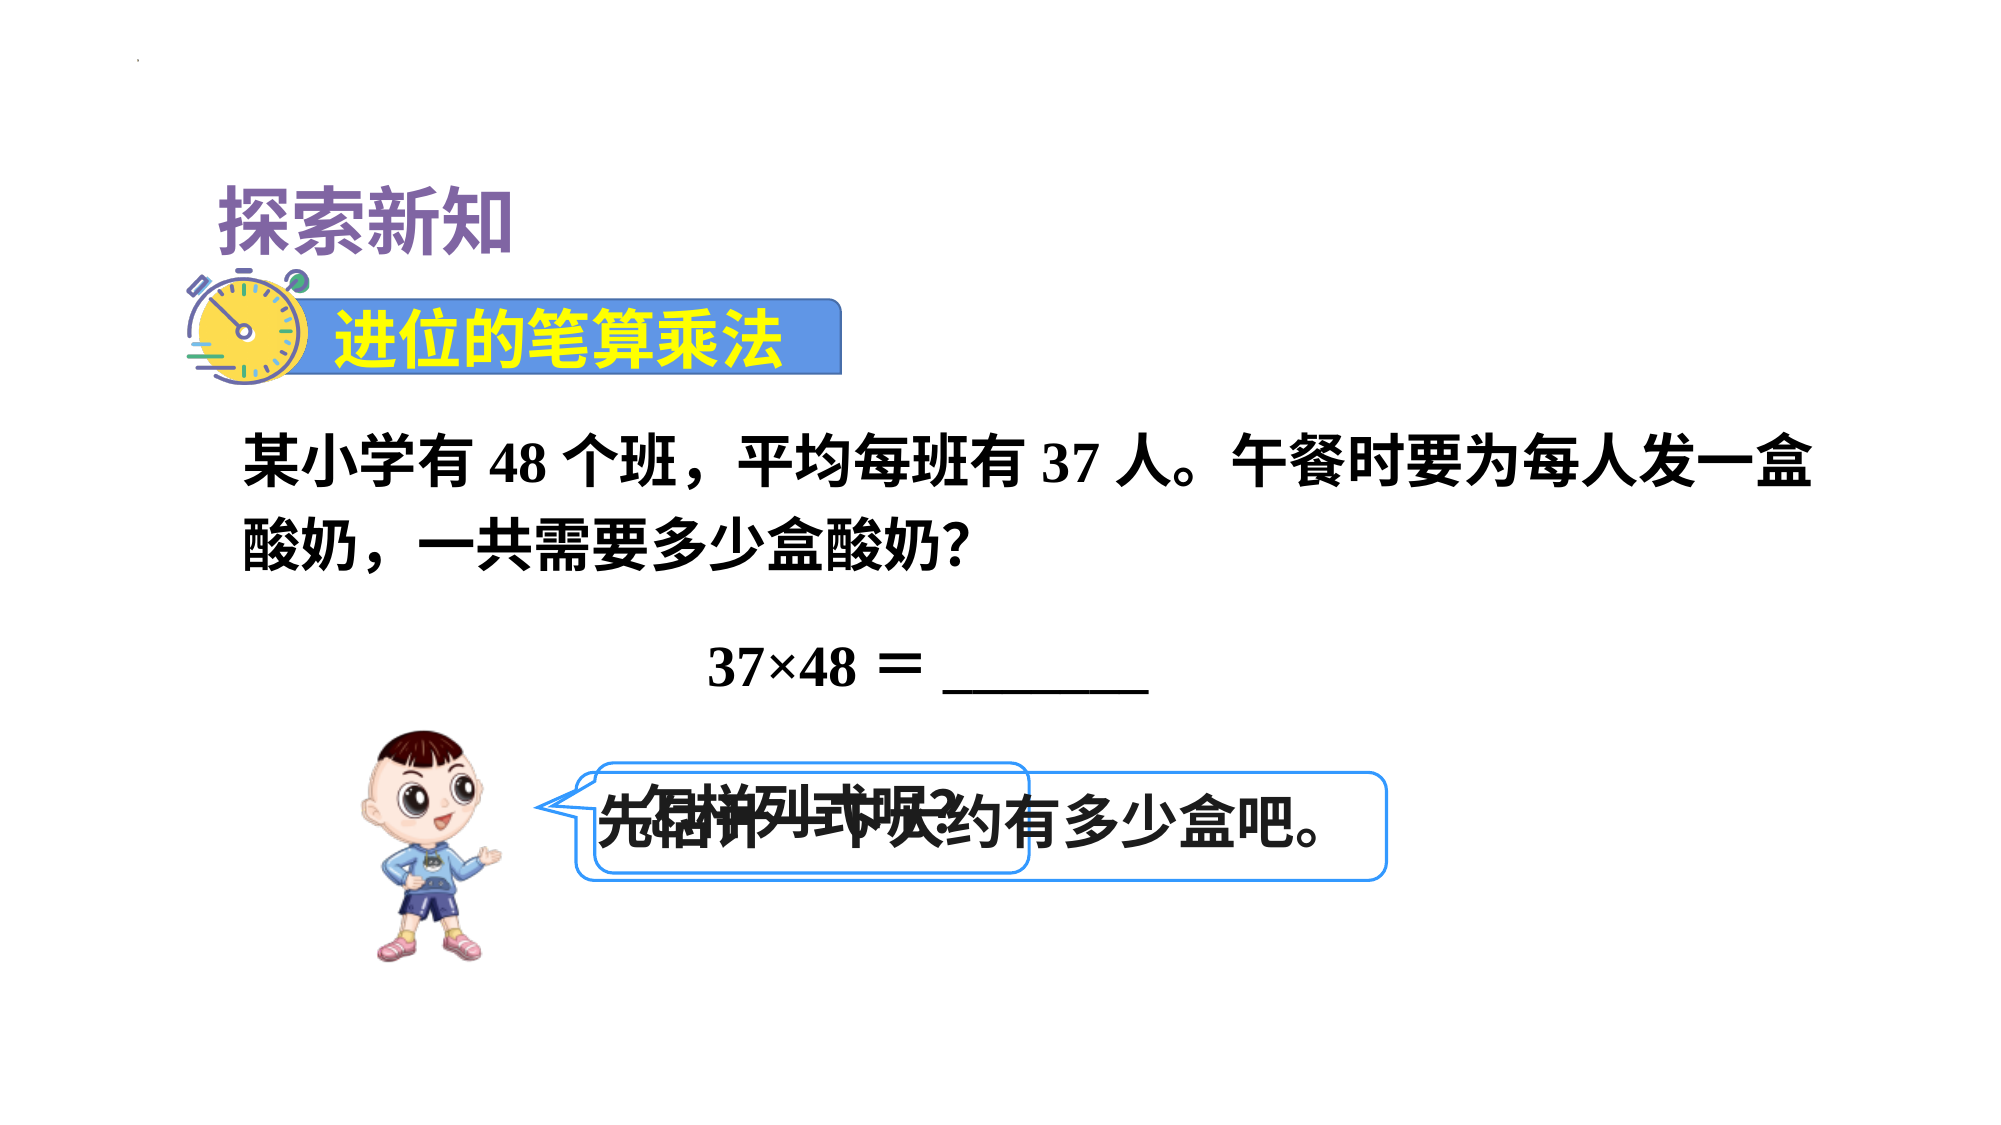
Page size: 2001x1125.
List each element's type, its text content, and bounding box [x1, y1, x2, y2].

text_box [337, 717, 1387, 969]
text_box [186, 268, 841, 385]
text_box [334, 718, 1030, 970]
text_box 37×48＝_______ [687, 618, 1169, 709]
text_box 某小学有48个班，平均每班有37人。午餐时要为每人发一盒酸奶，一共需要多少盒酸奶？ [222, 399, 1836, 588]
text_box 探索新知 [201, 167, 541, 268]
